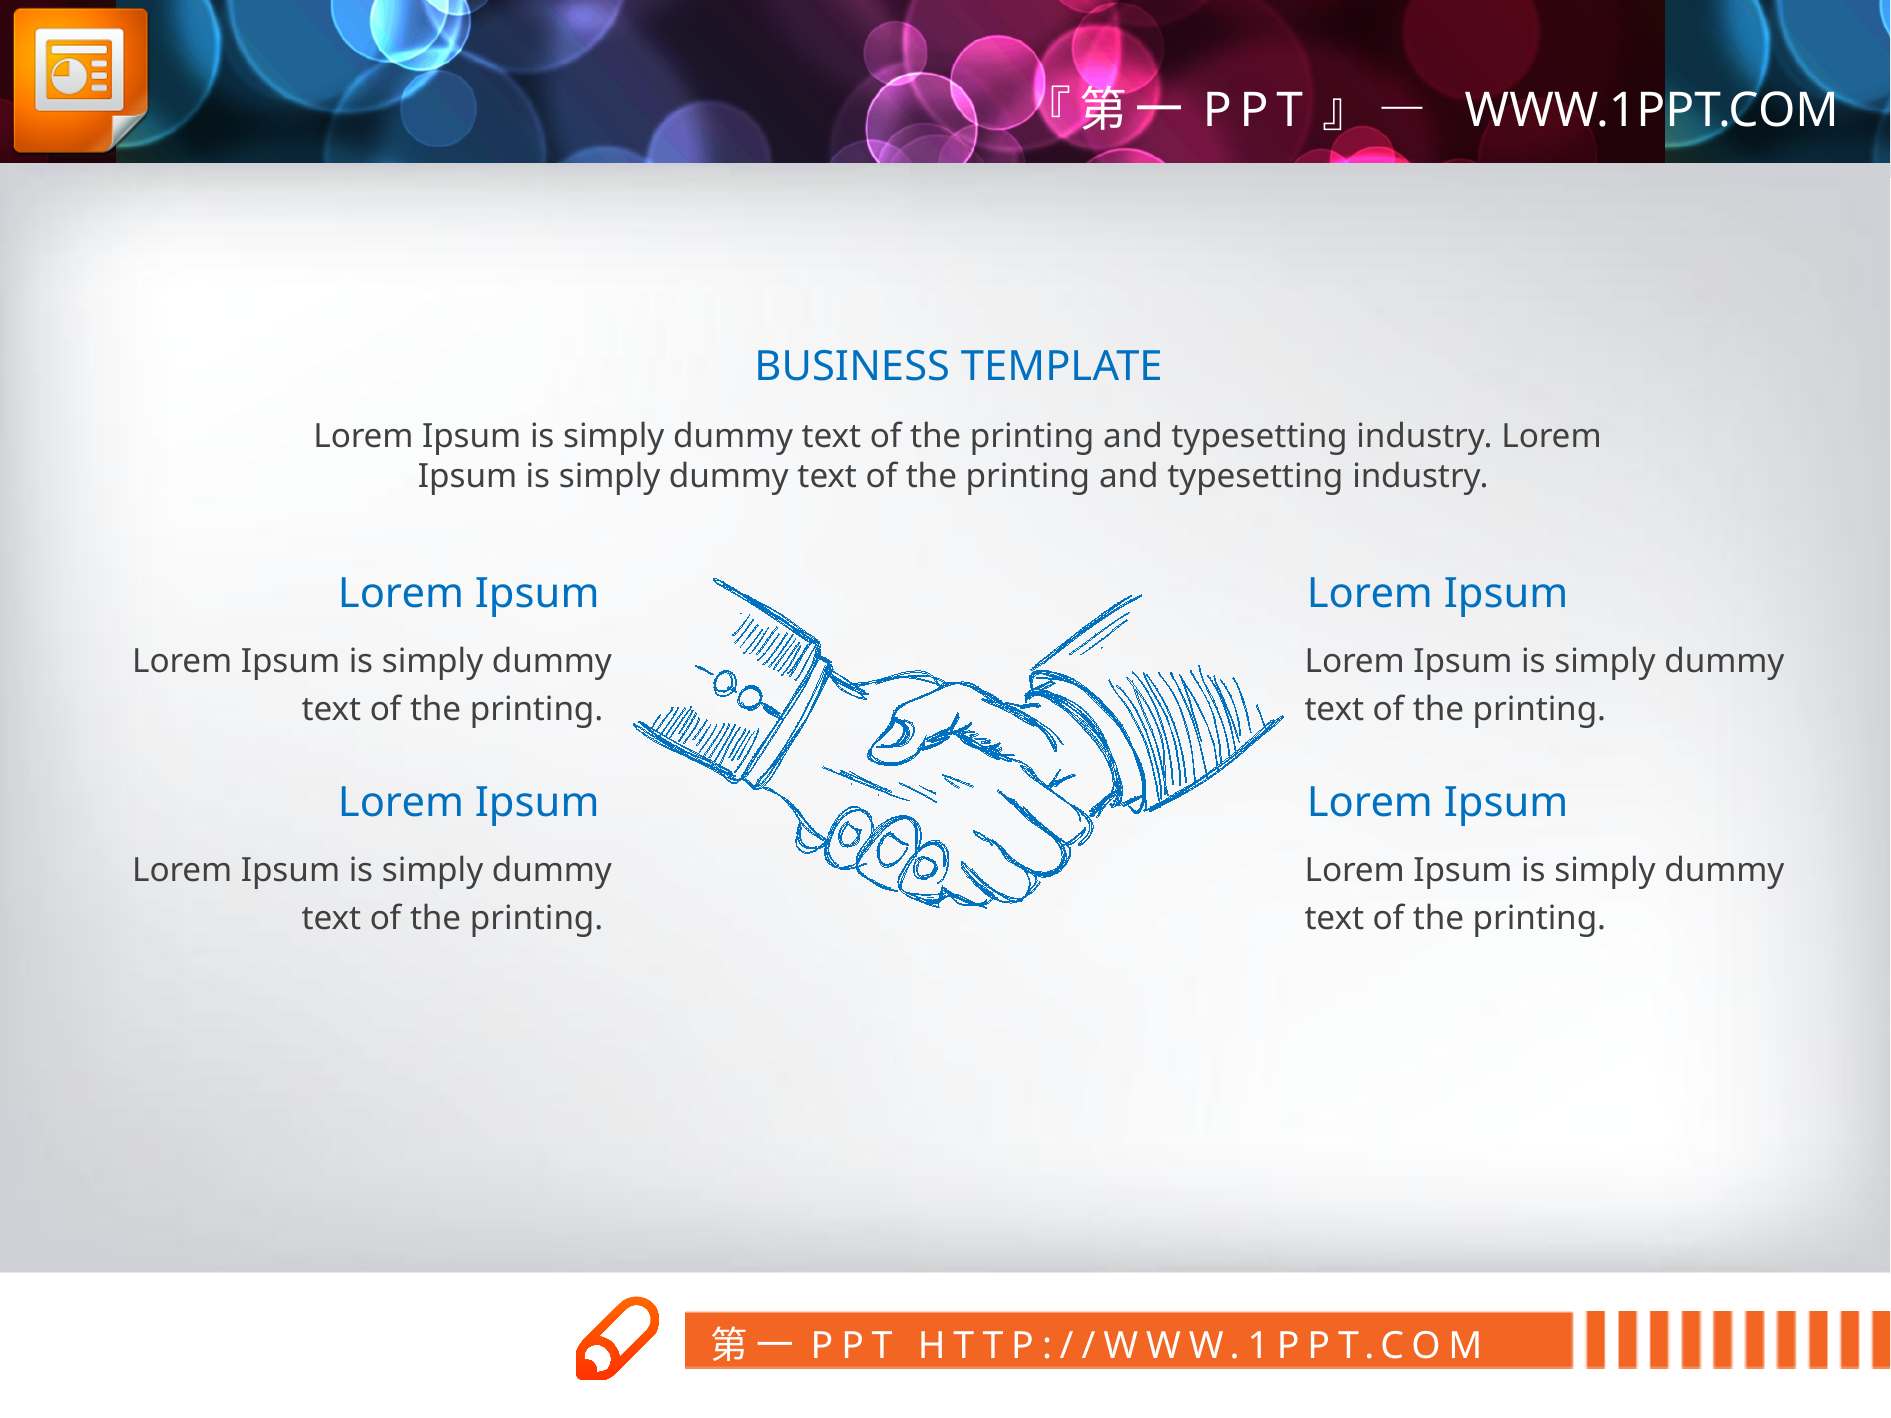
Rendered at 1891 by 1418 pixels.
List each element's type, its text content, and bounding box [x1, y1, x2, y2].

picture [685, 1311, 1891, 1369]
picture [0, 0, 1891, 1275]
text_box Lorem Ipsum is simply dummy text of the printing and typesetting industry. Lorem Ipsum is simply dummy text of the printing and typesetting industry. [269, 406, 1648, 502]
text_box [1289, 766, 1835, 942]
text_box BUSINESS TEMPLATE [713, 331, 1204, 396]
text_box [1289, 558, 1835, 733]
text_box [82, 766, 628, 946]
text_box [82, 558, 628, 733]
text_box [633, 578, 1284, 909]
